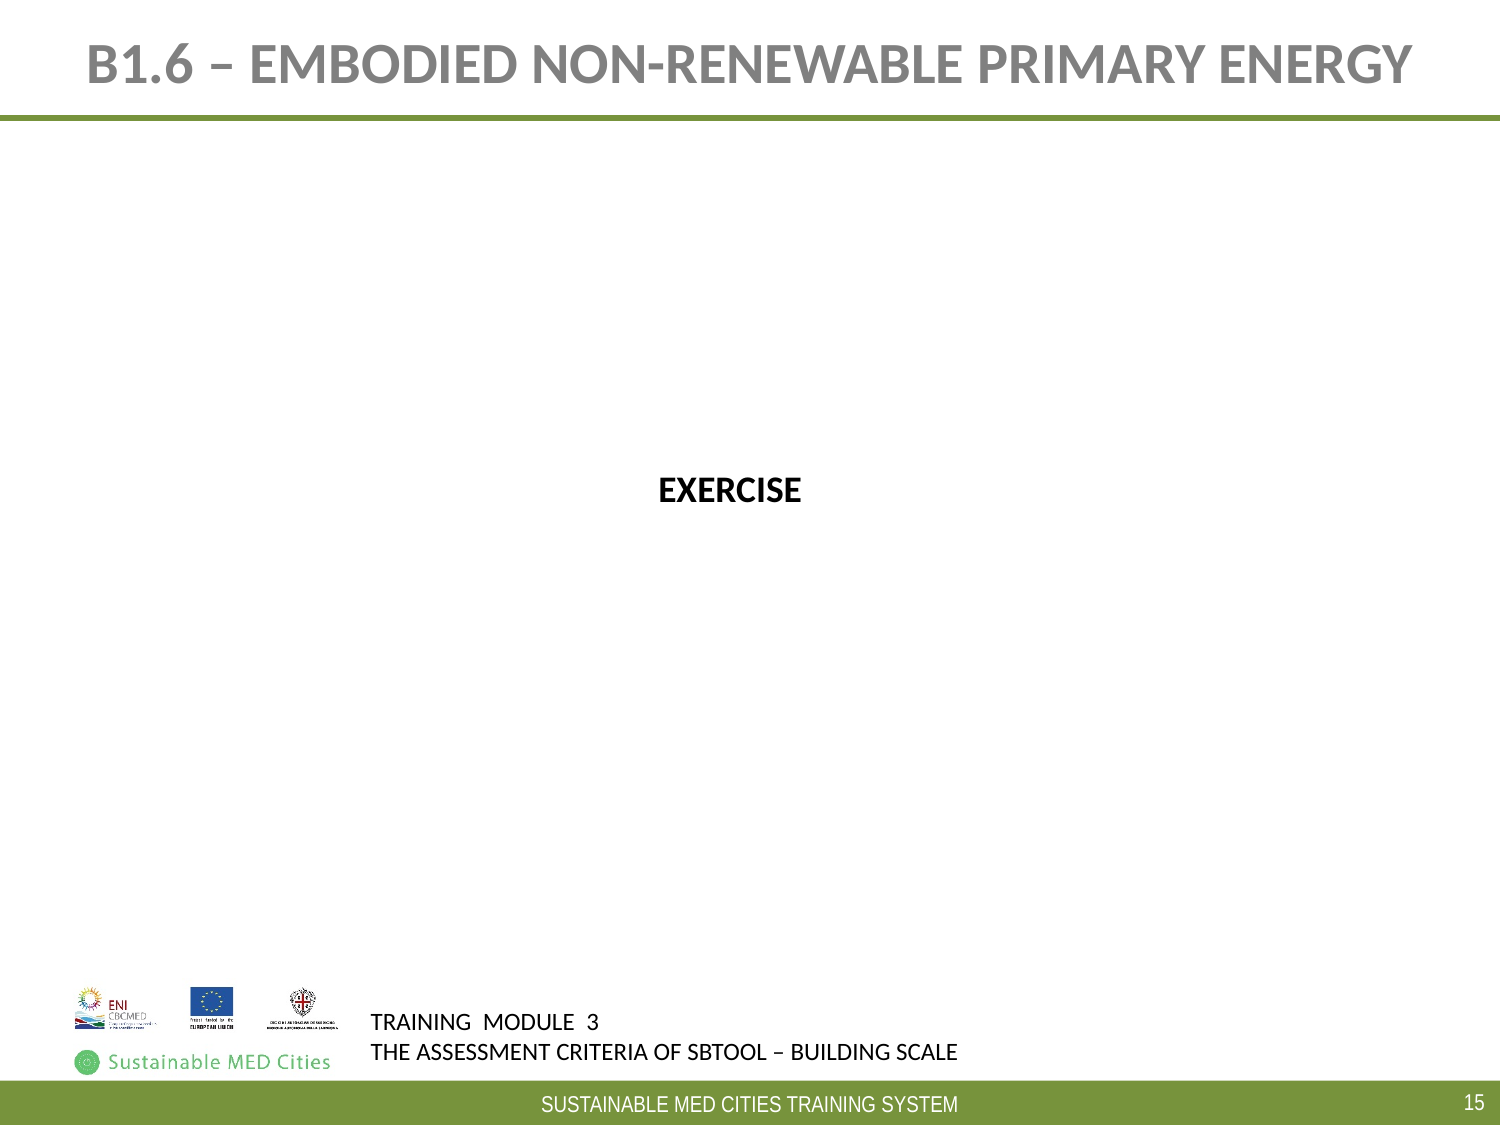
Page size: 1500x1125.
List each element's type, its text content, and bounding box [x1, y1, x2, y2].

slide_number 15 [1149, 1078, 1500, 1125]
title B1.6 – EMBODIED NON-RENEWABLE PRIMARY ENERGY [0, 0, 1500, 121]
list EXERCISE [43, 262, 1425, 944]
picture [62, 978, 356, 1080]
